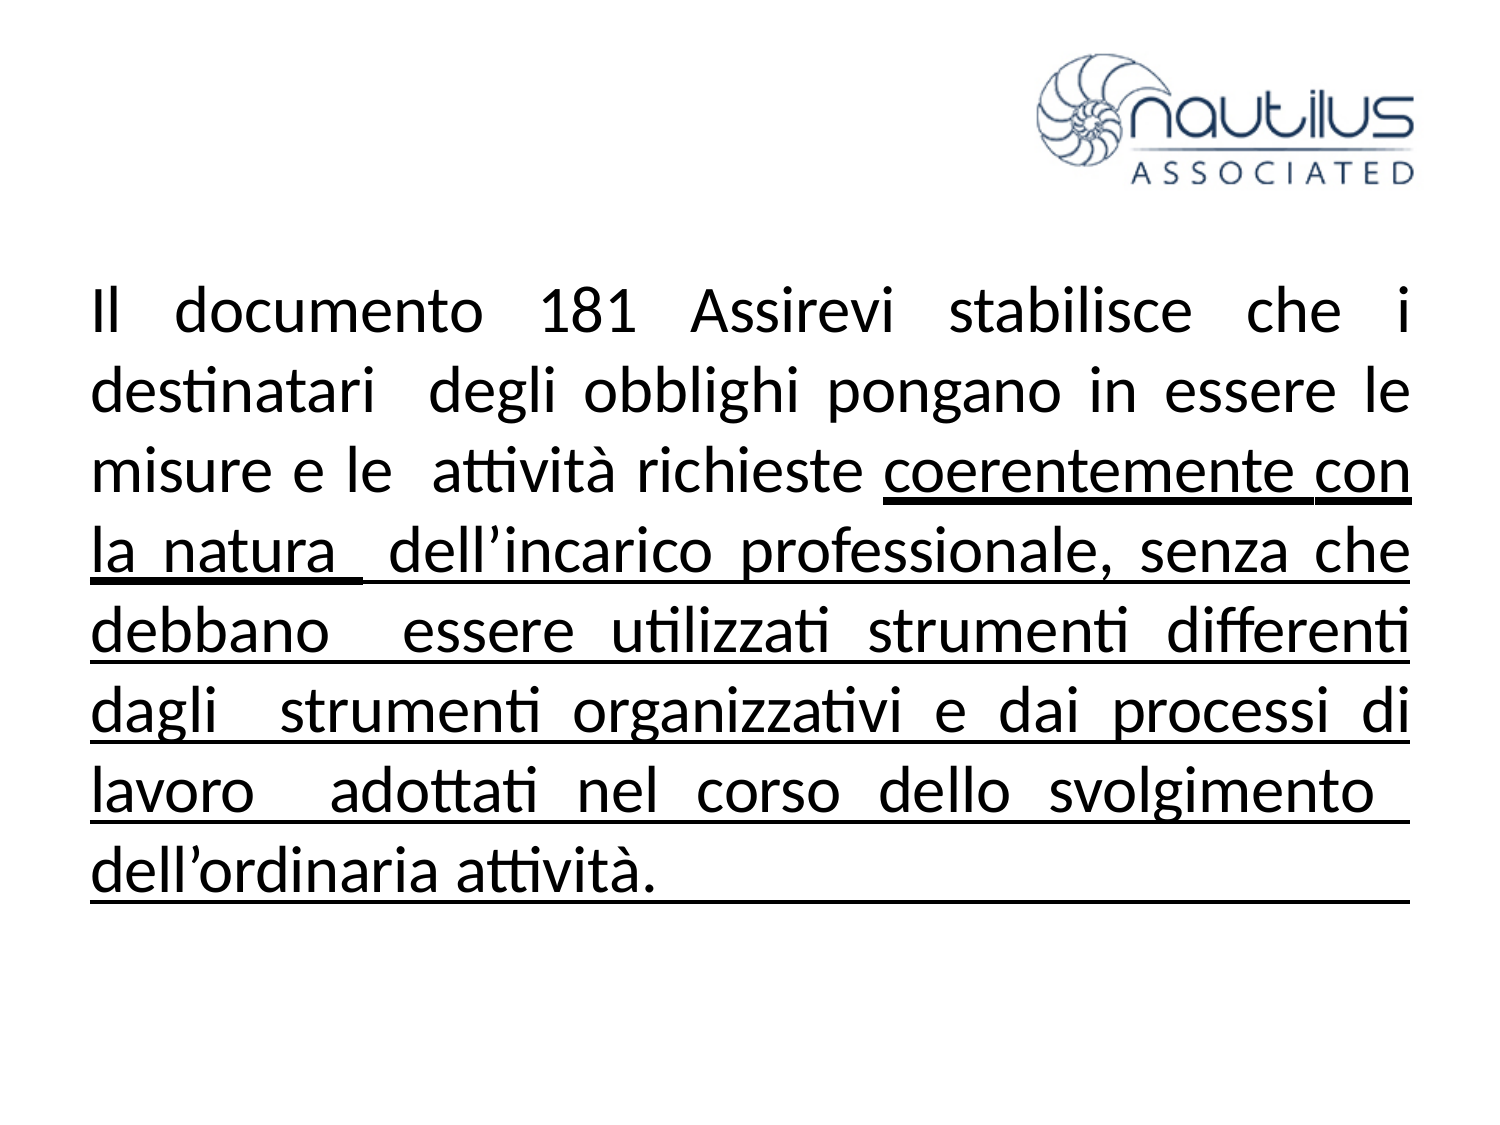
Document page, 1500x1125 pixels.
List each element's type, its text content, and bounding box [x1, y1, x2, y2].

picture [998, 40, 1467, 200]
text_box Il documento 181 Assirevi stabilisce che i destinatari degli obblighi pongano in essere le misure e le attività richieste coerentemente con la natura dell’incarico professionale, senza che debbano essere utilizzati strumenti differenti dagli strumenti organizzativi e dai processi di lavoro adottati nel corso dello svolgimento dell’ordinaria attività. [87, 263, 1413, 906]
